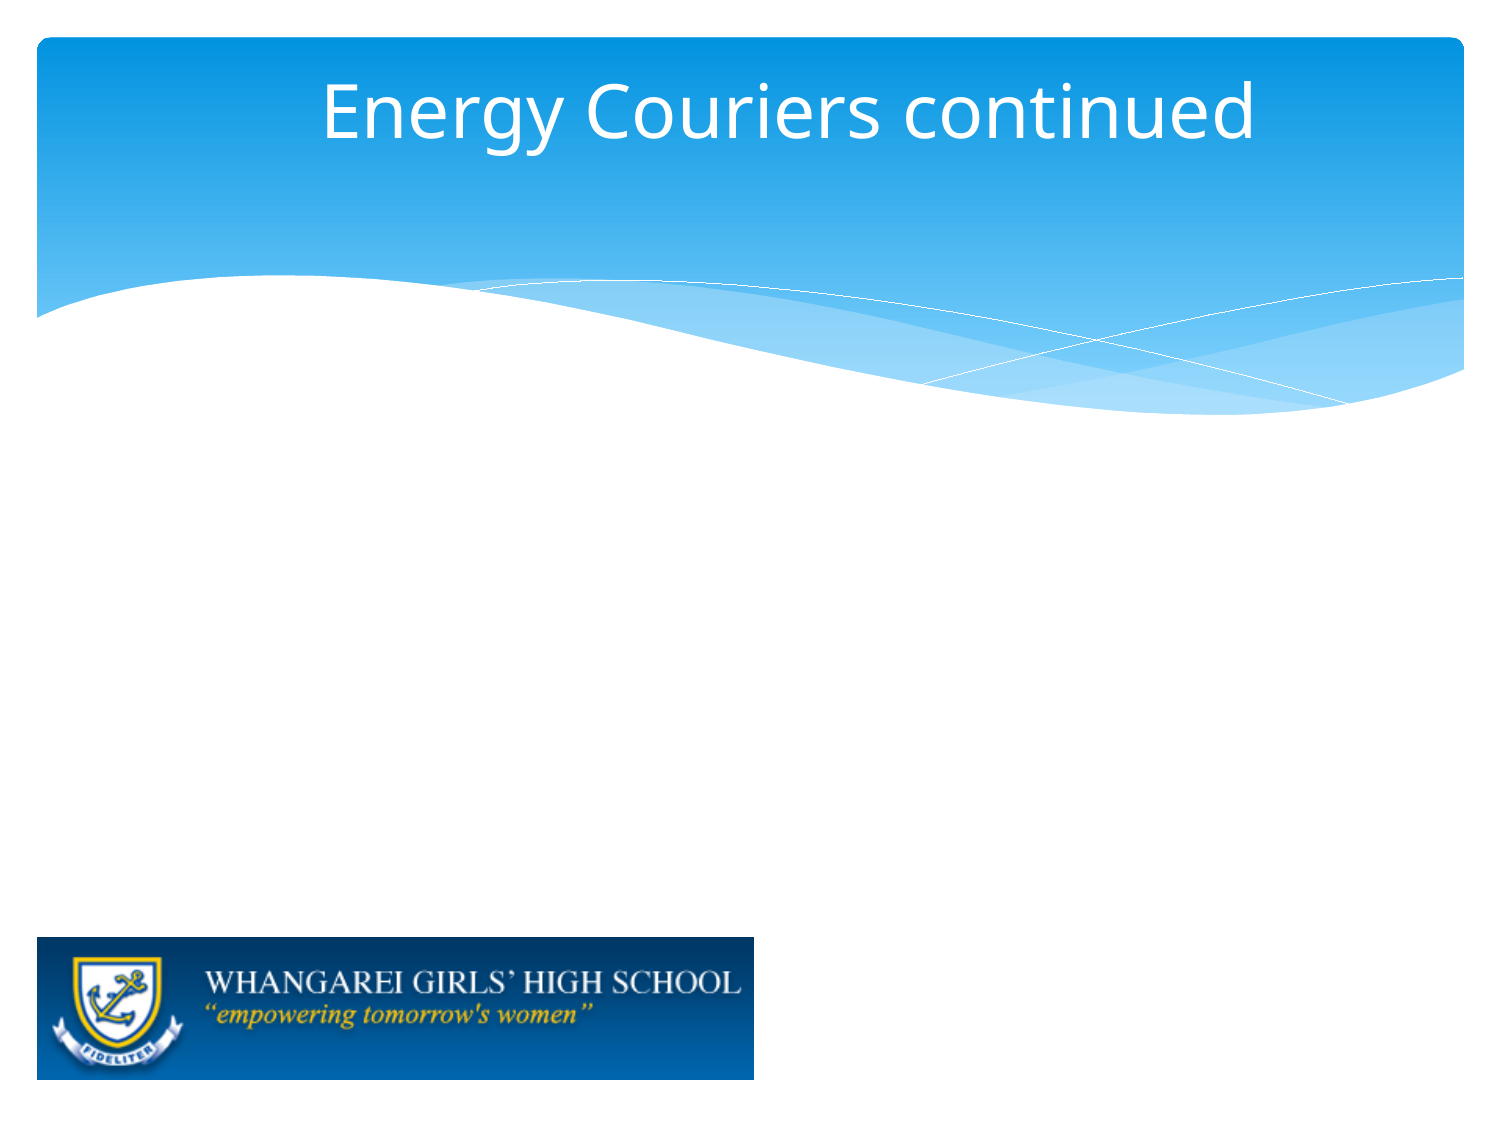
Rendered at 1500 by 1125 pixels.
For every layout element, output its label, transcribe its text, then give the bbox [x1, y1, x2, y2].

title Energy Couriers continued [183, 0, 1395, 218]
picture [37, 937, 754, 1080]
